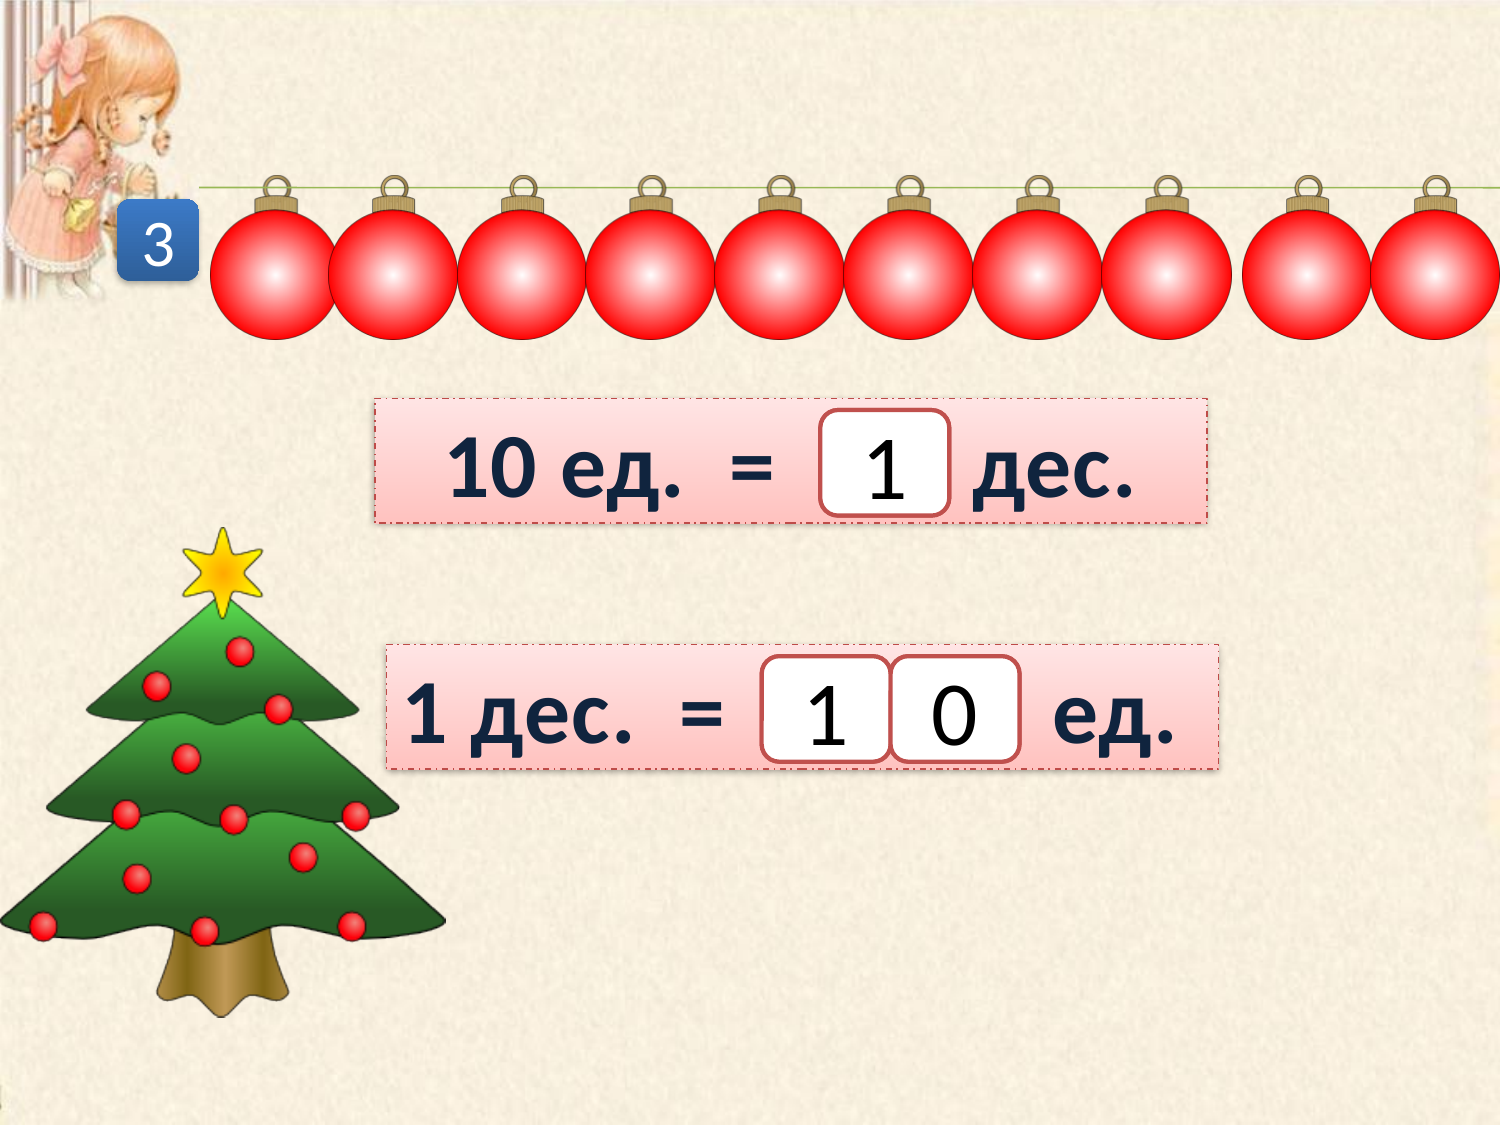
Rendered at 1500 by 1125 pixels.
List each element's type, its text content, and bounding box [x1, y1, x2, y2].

text_box 3 [117, 199, 200, 282]
picture [0, 0, 1500, 1125]
text_box 0 [888, 654, 1022, 764]
text_box 1 дес. = ед. [449, 644, 1219, 770]
text_box 1 [759, 654, 891, 764]
text_box 1 [818, 407, 952, 518]
text_box 10 ед. = дес. [374, 398, 1208, 524]
